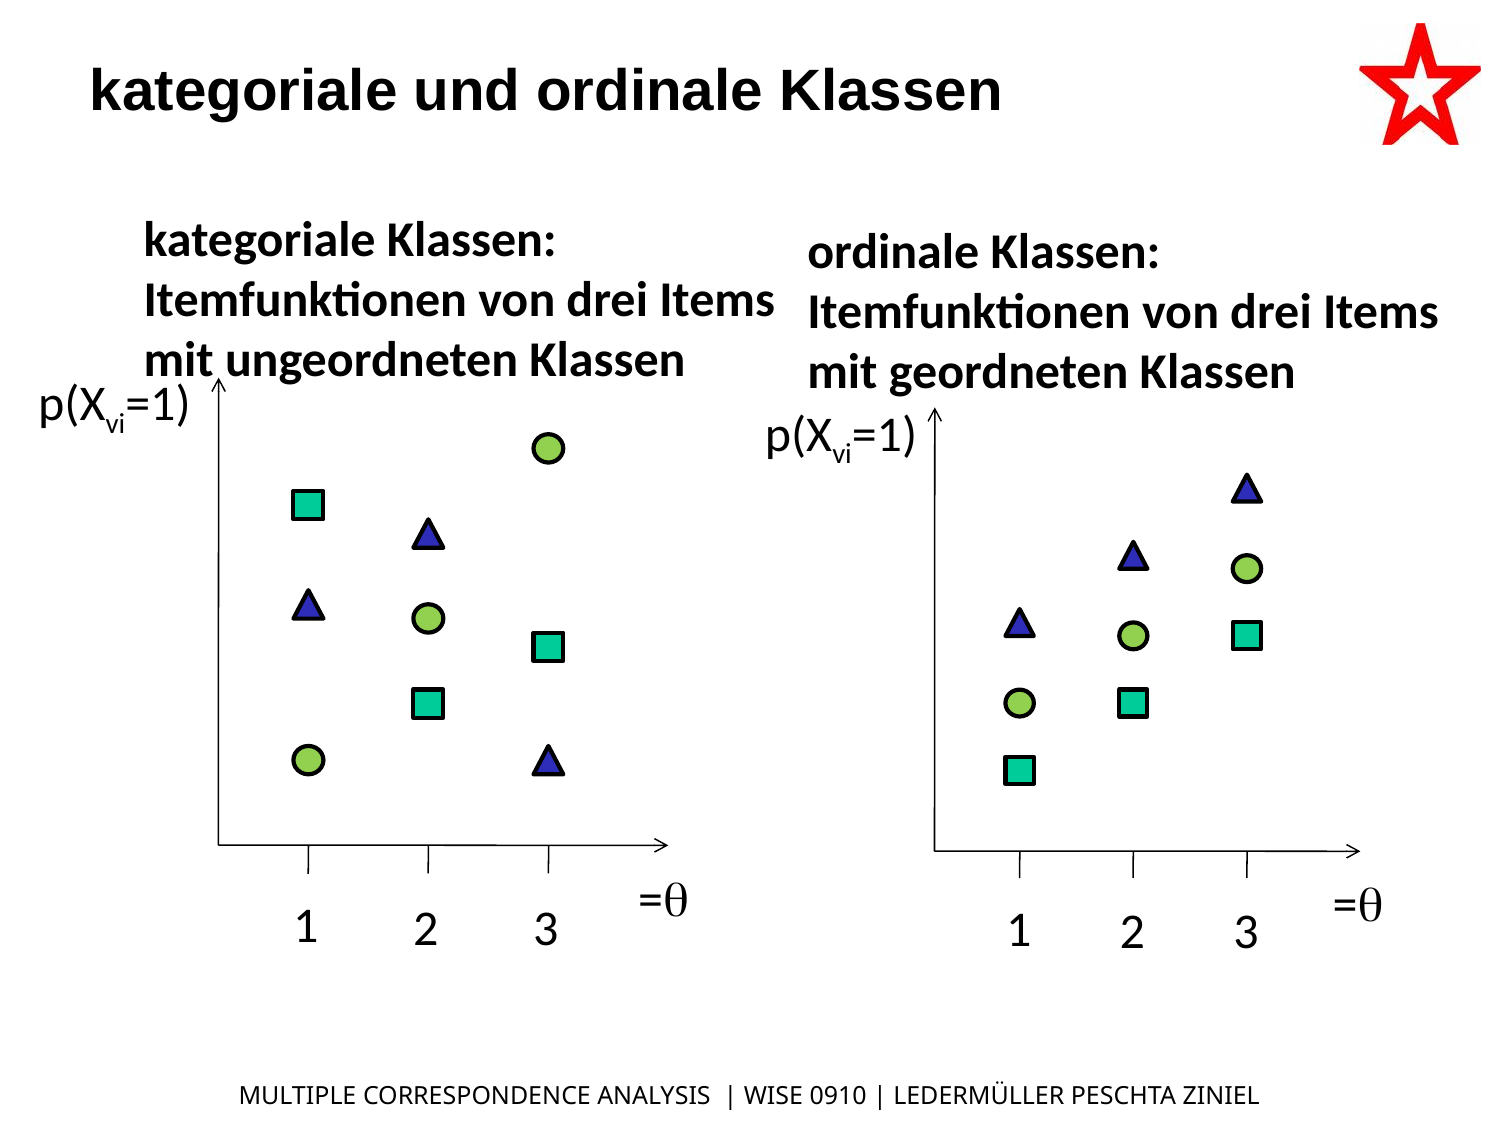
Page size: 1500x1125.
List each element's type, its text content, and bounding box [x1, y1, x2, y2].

picture [1359, 23, 1481, 145]
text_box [23, 198, 865, 962]
title kategoriale und ordinale Klassen [75, 45, 1425, 209]
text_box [867, 210, 1489, 962]
